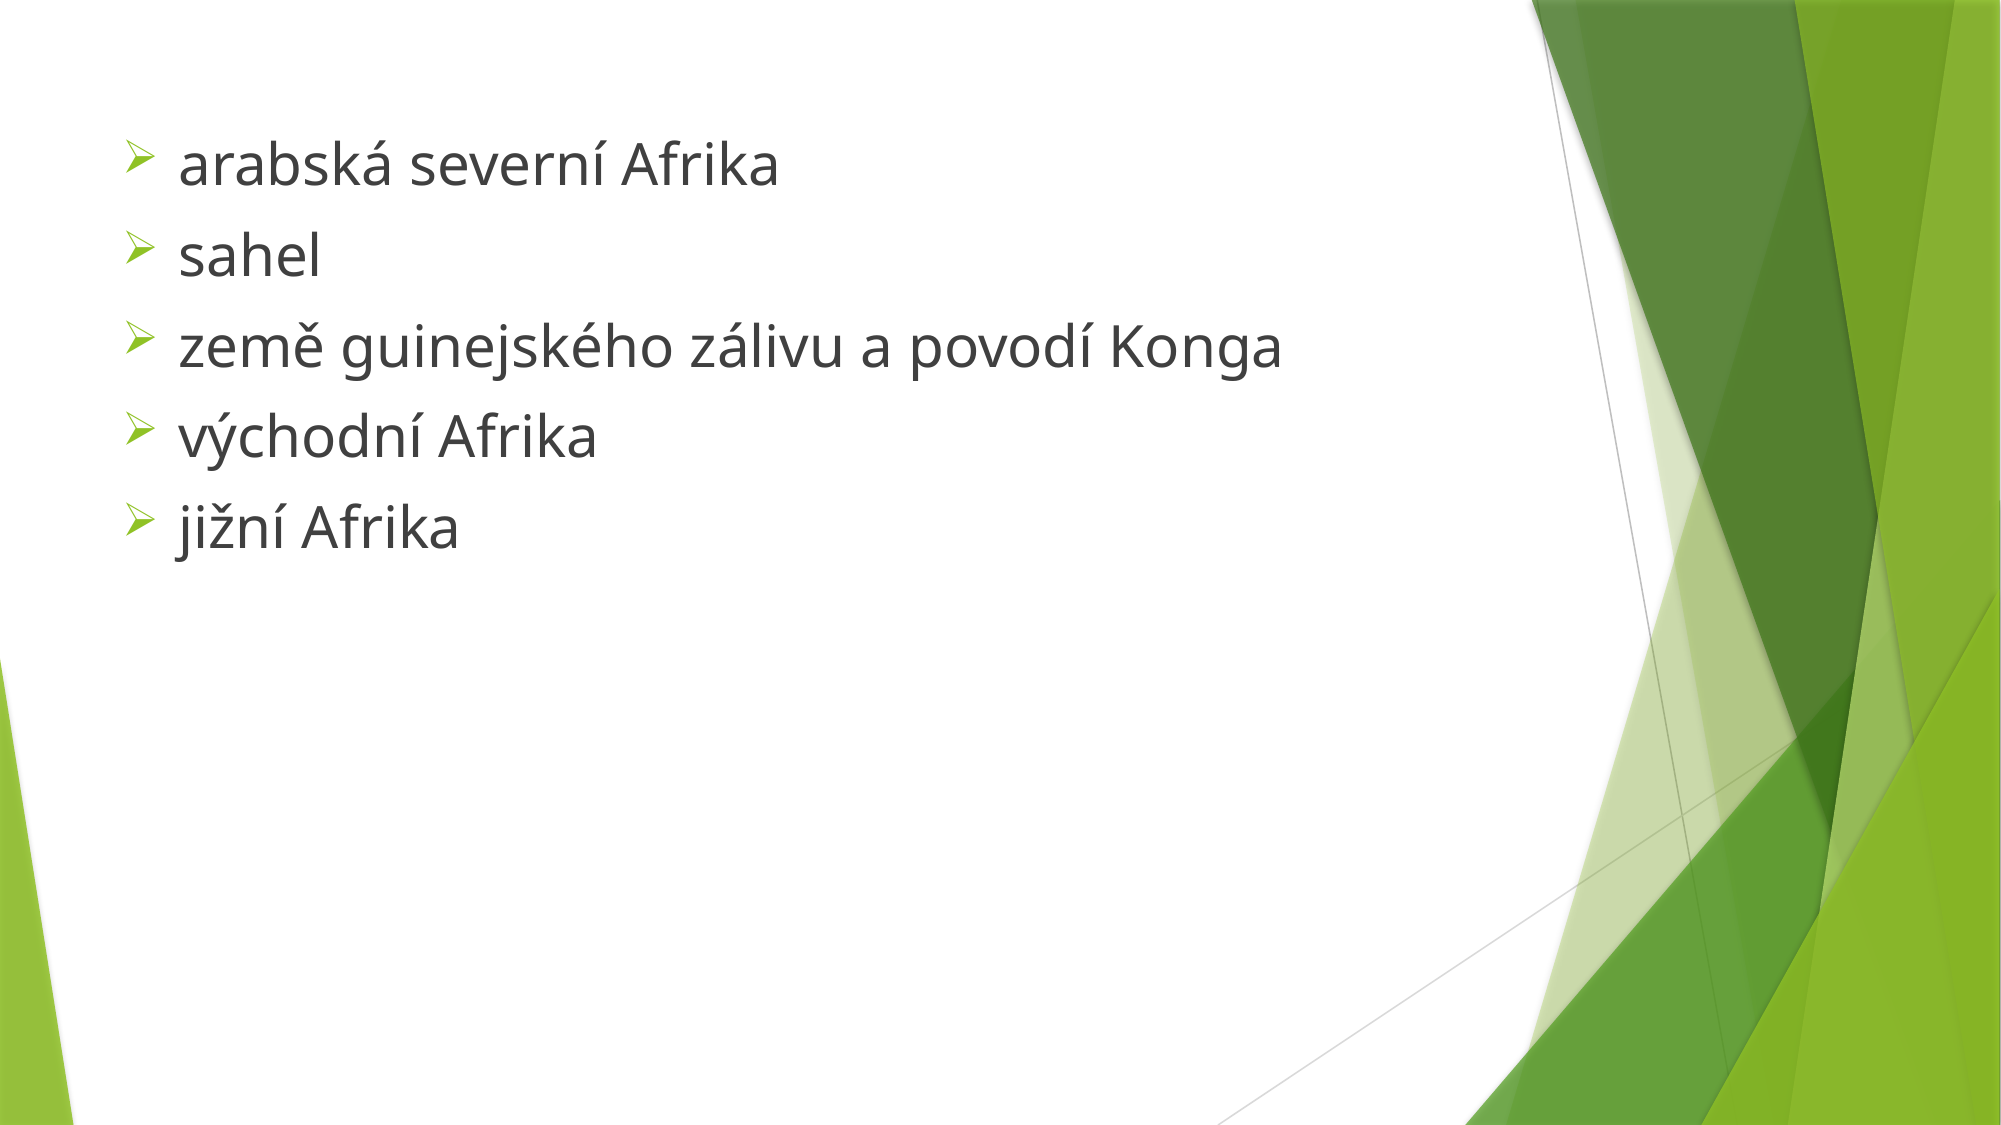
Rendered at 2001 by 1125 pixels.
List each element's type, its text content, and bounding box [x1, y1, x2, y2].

list arabská severní Afrika sahel země guinejského zálivu a povodí Konga východní Afrika jižní Afrika [107, 120, 1577, 1031]
